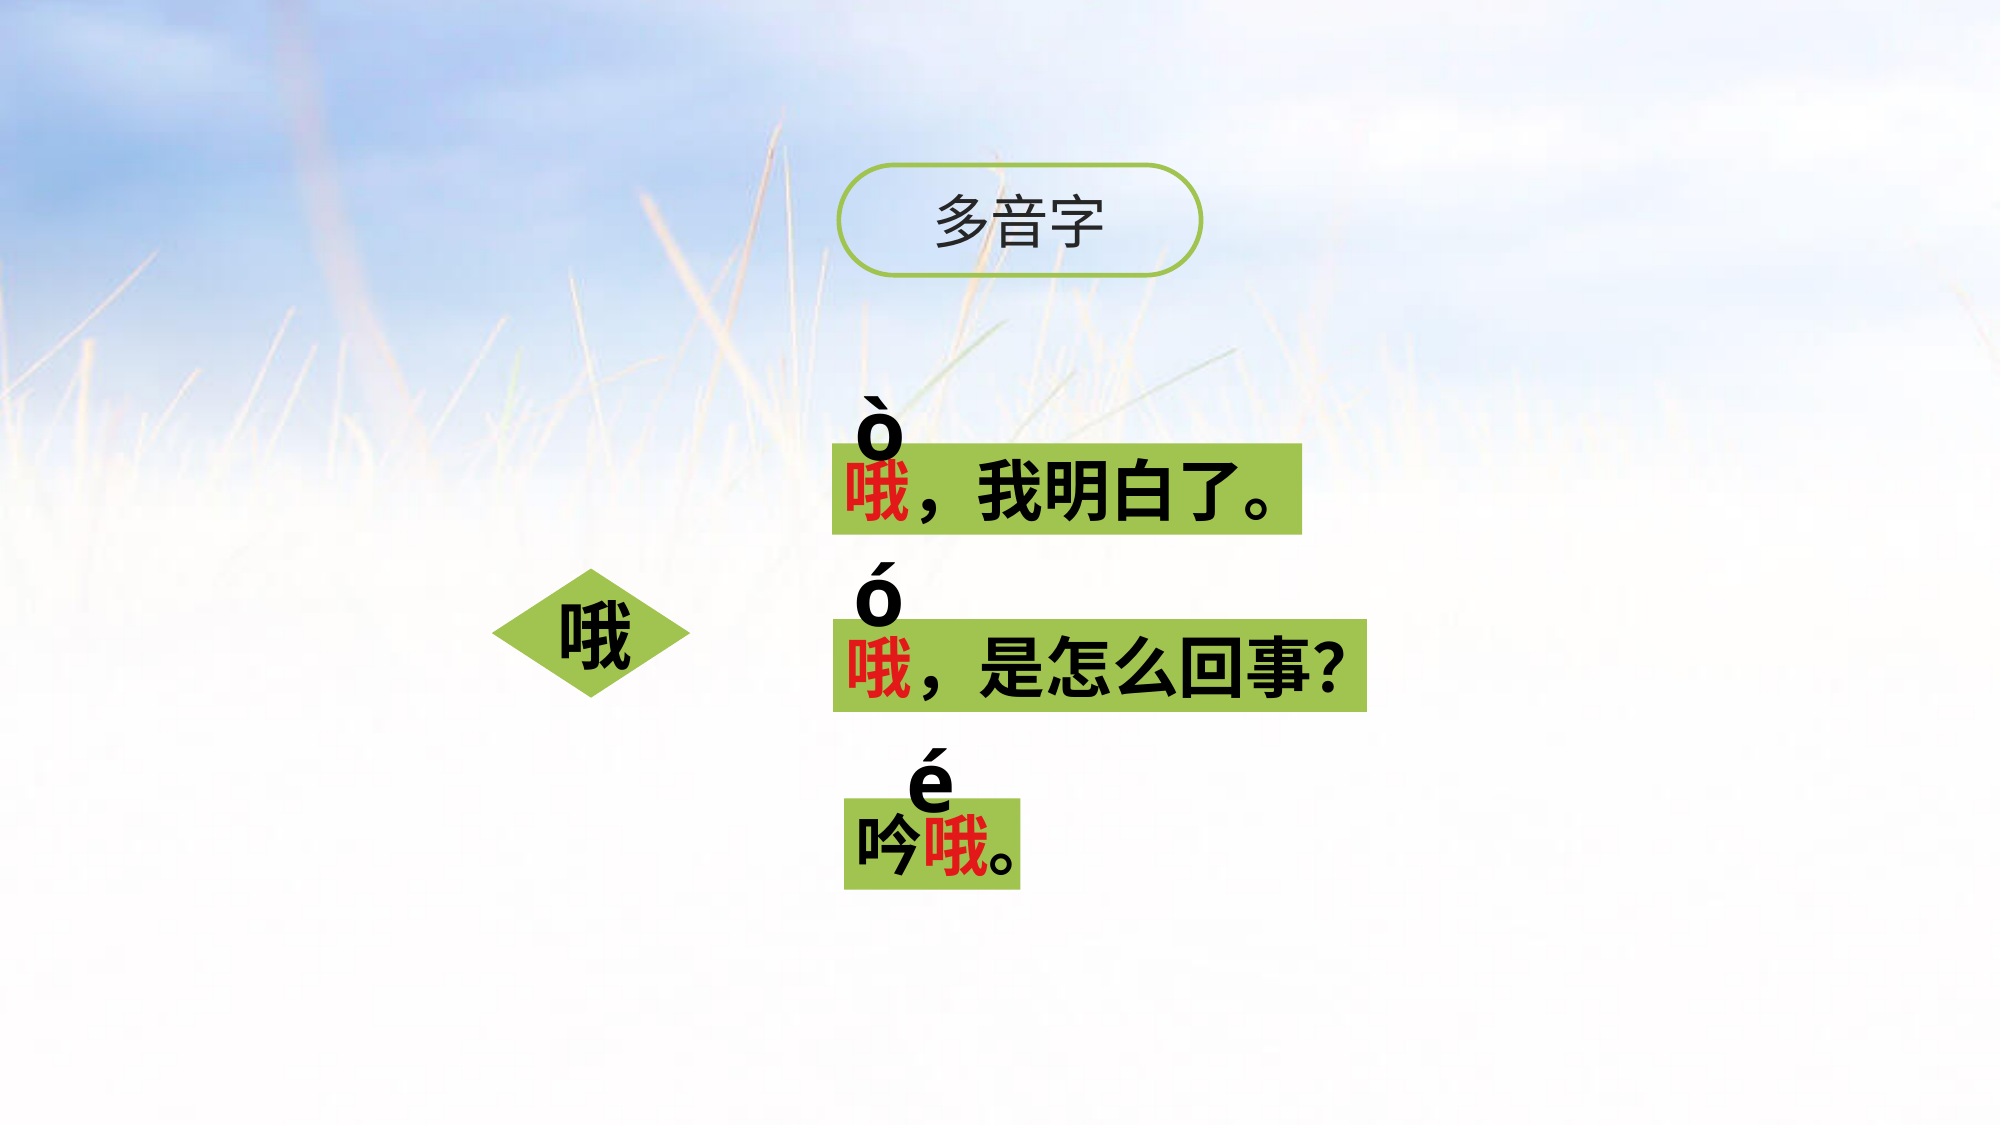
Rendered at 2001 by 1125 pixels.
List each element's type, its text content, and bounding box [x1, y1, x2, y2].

text_box 多音字 [837, 163, 1203, 277]
text_box é [895, 723, 981, 835]
text_box ò [843, 371, 962, 483]
picture [0, 0, 2001, 1125]
text_box 哦，我明白了。 [832, 443, 1303, 535]
text_box 哦，是怎么回事？ [833, 619, 1367, 712]
text_box ó [842, 537, 985, 650]
text_box 哦 [491, 568, 691, 698]
text_box 吟哦。 [844, 798, 1021, 890]
